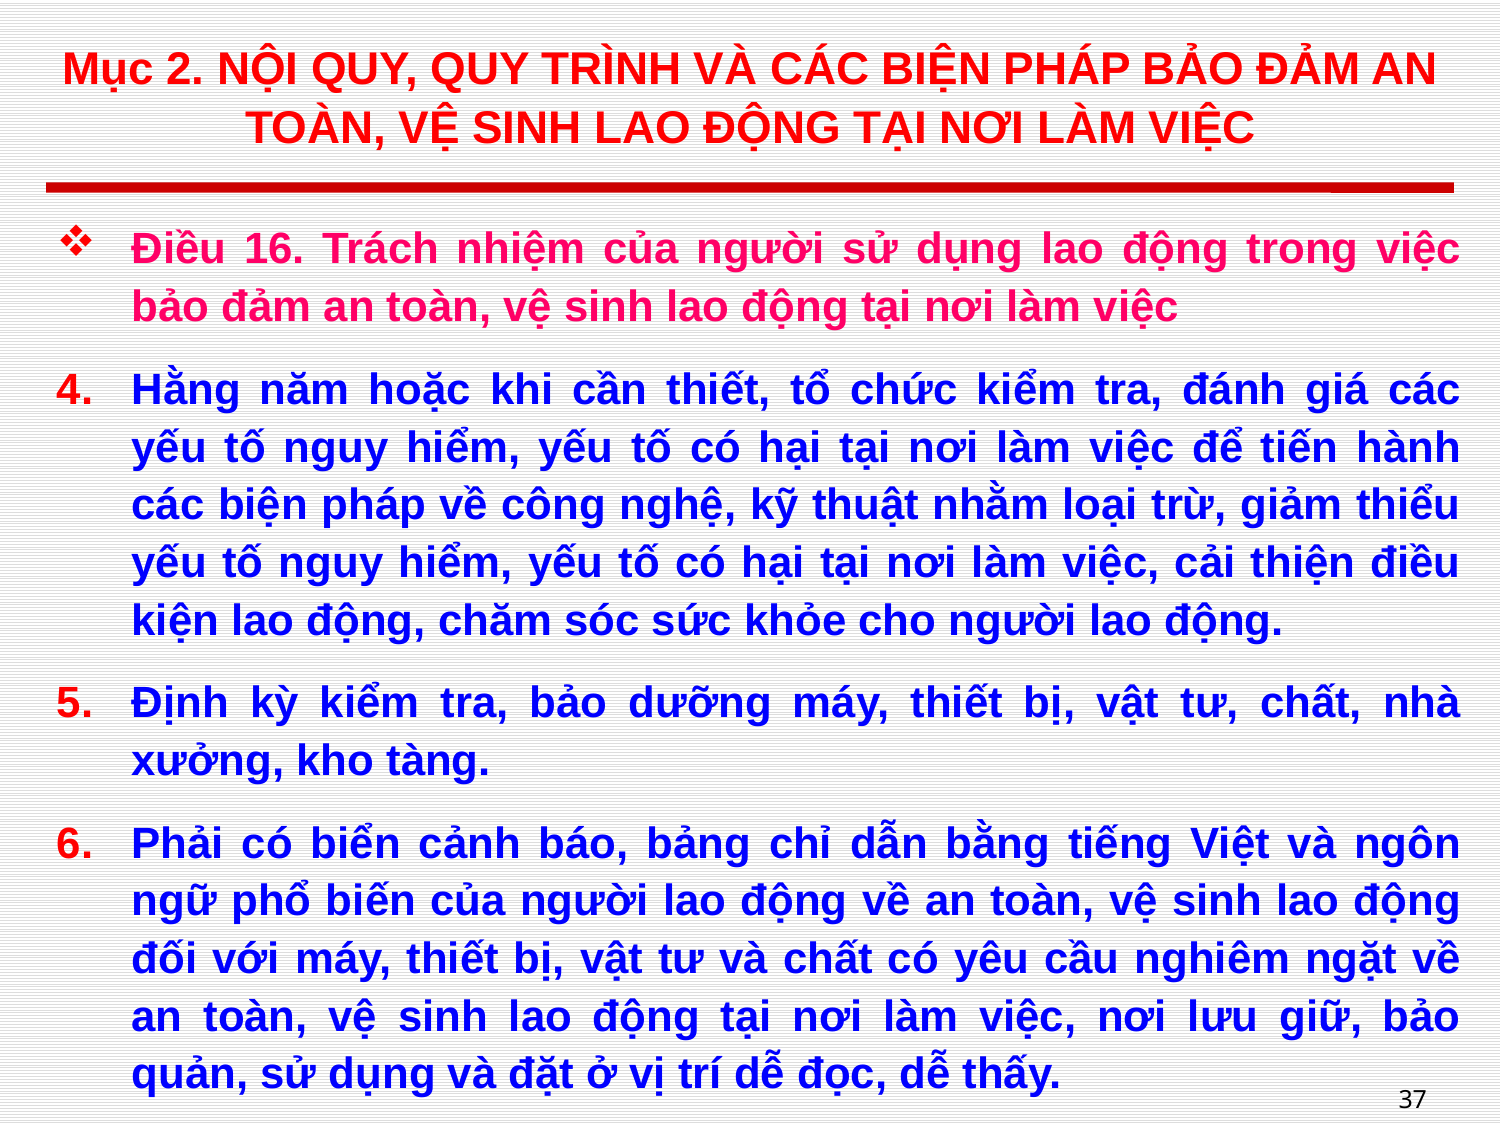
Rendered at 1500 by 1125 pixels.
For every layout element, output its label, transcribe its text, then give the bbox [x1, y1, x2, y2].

title Mục 2. NỘI QUY, QUY TRÌNH VÀ CÁC BIỆN PHÁP BẢO ĐẢM AN TOÀN, VỆ SINH LAO ĐỘNG TẠI NƠI LÀM VIỆC [38, 24, 1463, 163]
text_box Điều 16. Trách nhiệm của người sử dụng lao động trong việc bảo đảm an toàn, vệ sinh lao động tại nơi làm việc Hằng năm hoặc khi cần thiết, tổ chức kiểm tra, đánh giá các yếu tố nguy hiểm, yếu tố có hại tại nơi làm việc để tiến hành các biện pháp về công nghệ, kỹ thuật nhằm loại trừ, giảm thiểu yếu tố nguy hiểm, yếu tố có hại tại nơi làm việc, cải thiện điều kiện lao động, chăm sóc sức khỏe cho người lao động. Định kỳ kiểm tra, bảo dưỡng máy, thiết bị, vật tư, chất, nhà xưởng, kho tàng. Phải có biển cảnh báo, bảng chỉ dẫn bằng tiếng Việt và ngôn ngữ phổ biến của người lao động về an toàn, vệ sinh lao động đối với máy, thiết bị, vật tư và chất có yêu cầu nghiêm ngặt về an toàn, vệ sinh lao động tại nơi làm việc, nơi lưu giữ, bảo quản, sử dụng và đặt ở vị trí dễ đọc, dễ thấy. [23, 199, 1477, 1088]
